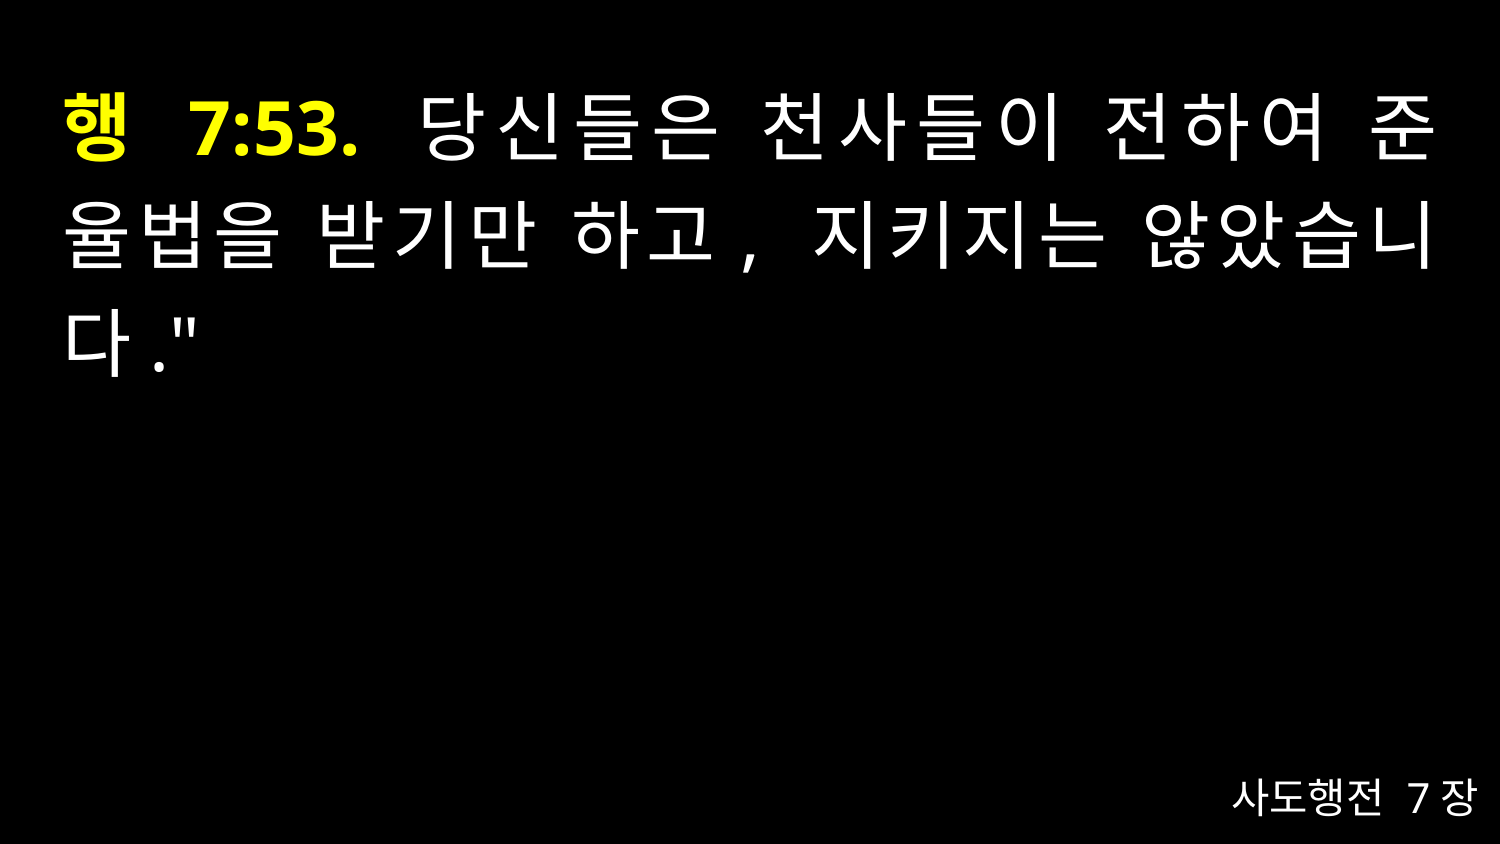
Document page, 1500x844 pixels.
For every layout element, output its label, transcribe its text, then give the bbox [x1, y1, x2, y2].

subtitle 사도행전 7장 [916, 770, 1500, 844]
title 행 7:53. 당신들은 천사들이 전하여 준 율법을 받기만 하고, 지키지는 않았습니다." [0, 0, 1500, 844]
